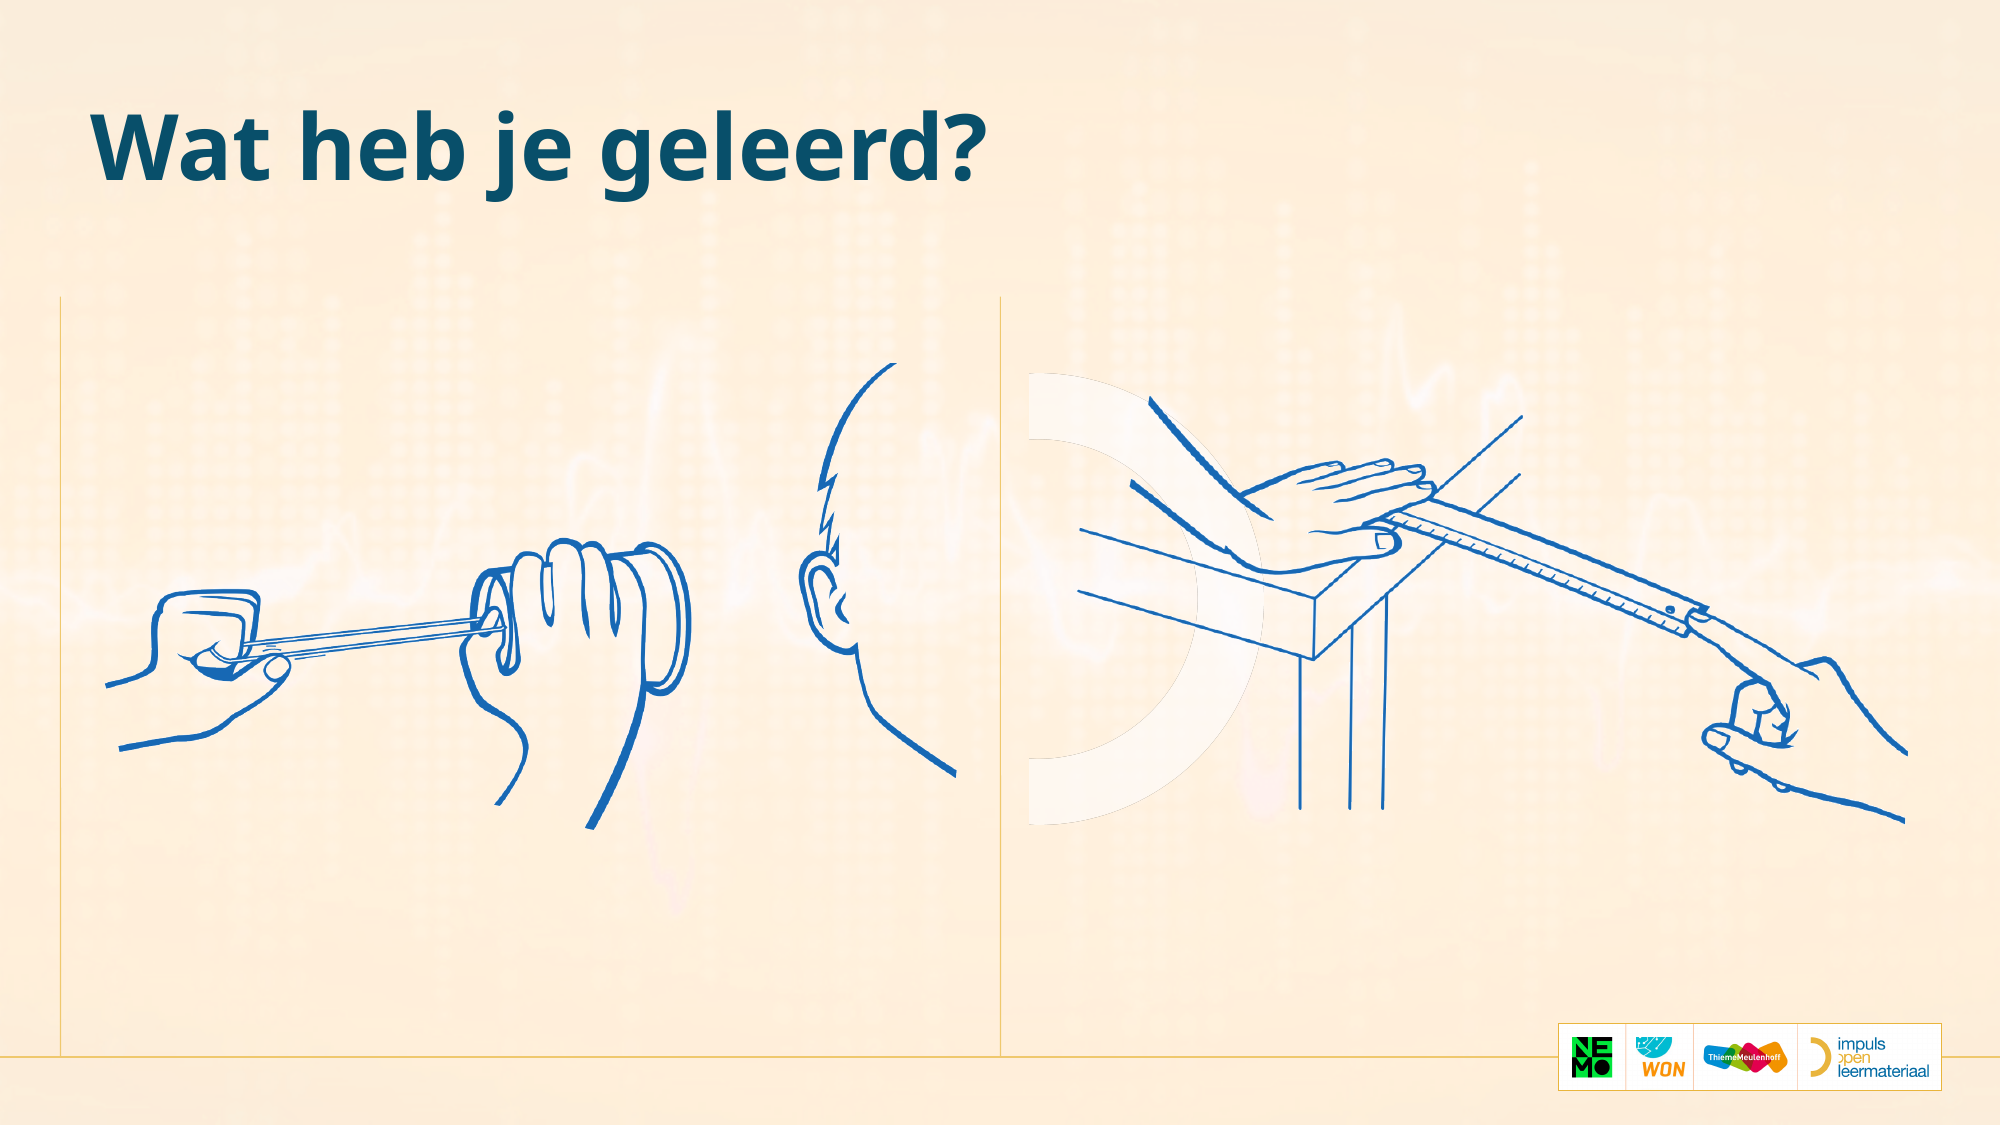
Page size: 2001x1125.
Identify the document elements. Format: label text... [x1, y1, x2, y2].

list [1029, 368, 1910, 830]
picture [1559, 1024, 1941, 1090]
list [90, 363, 971, 830]
title Wat heb je geleerd? [90, 89, 1910, 247]
